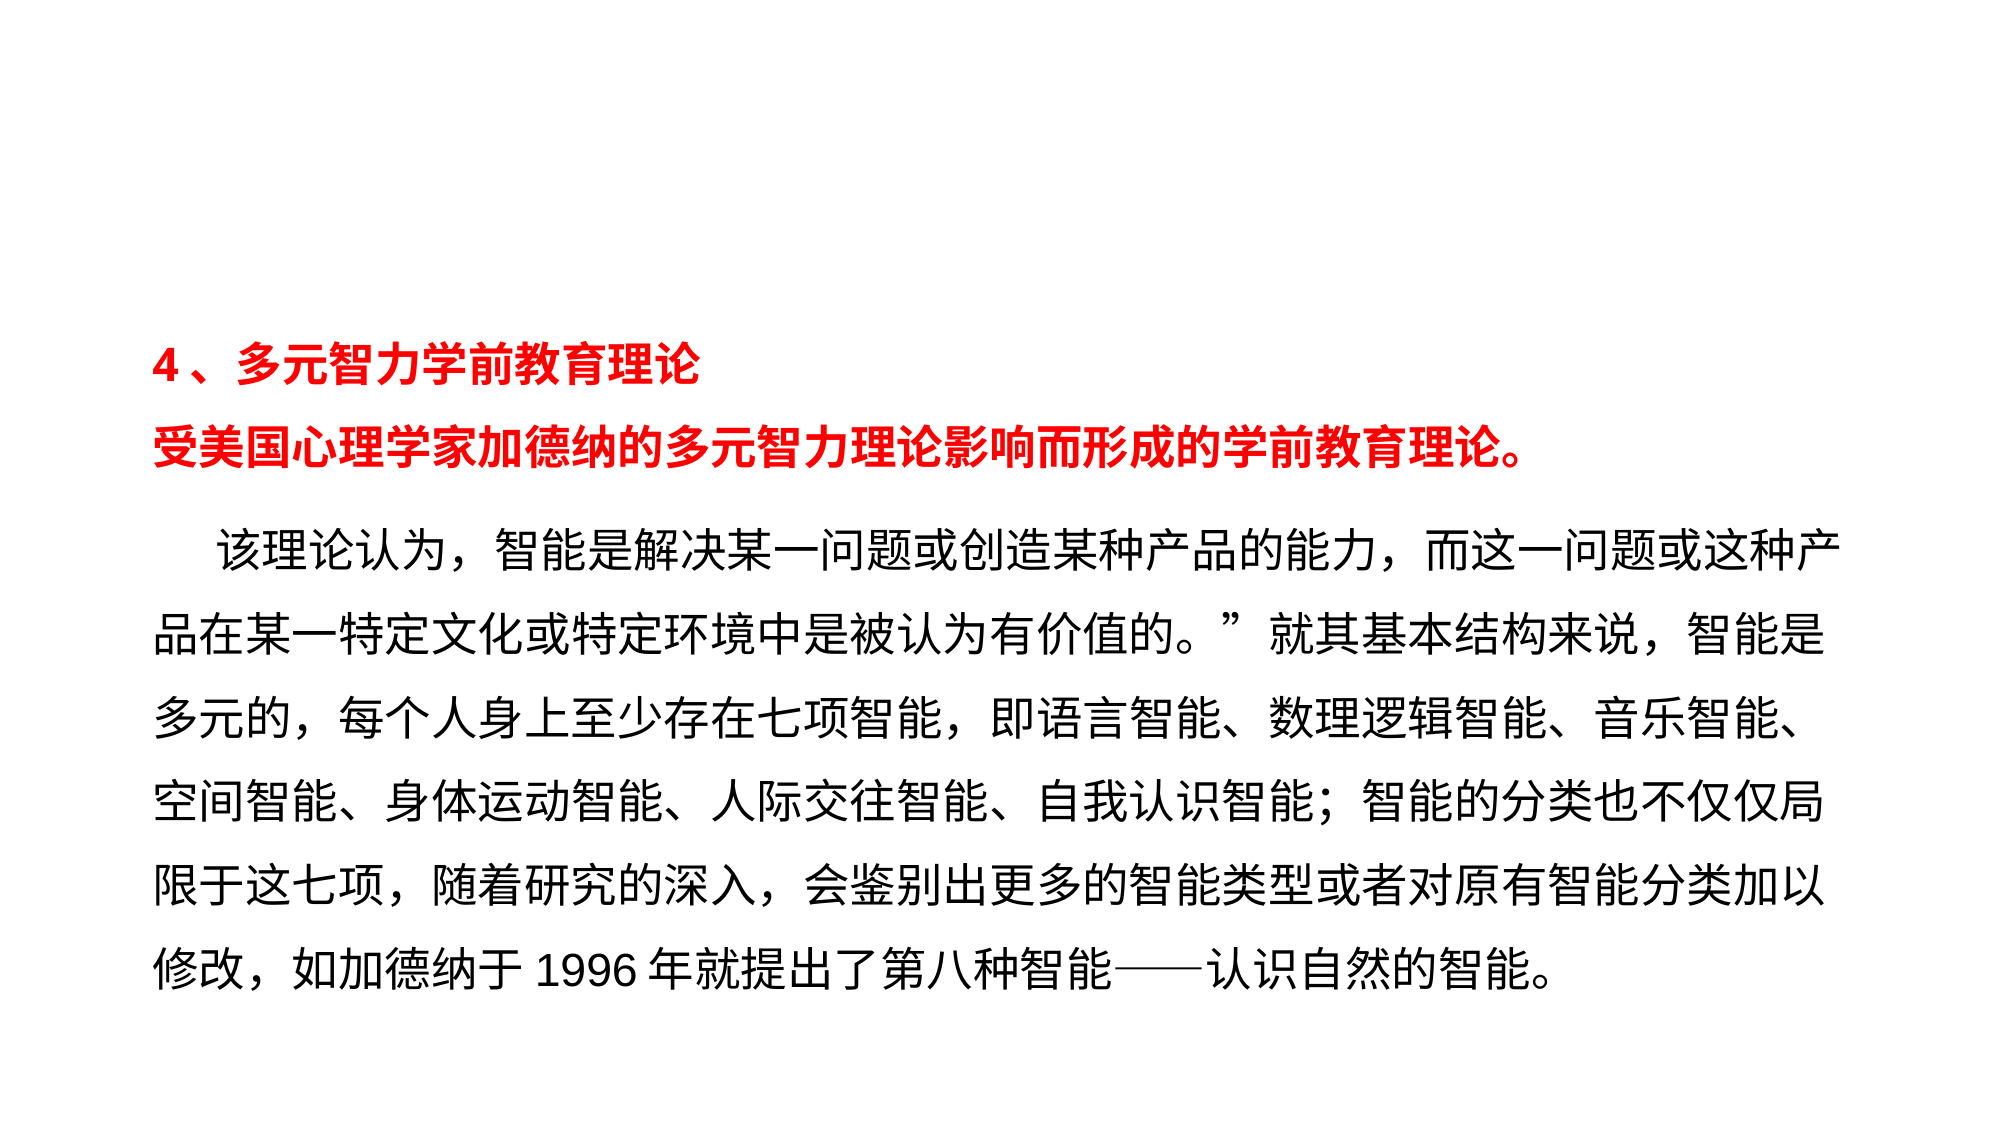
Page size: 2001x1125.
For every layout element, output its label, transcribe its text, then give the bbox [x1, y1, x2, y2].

list 4、多元智力学前教育理论 受美国心理学家加德纳的多元智力理论影响而形成的学前教育理论。 该理论认为，智能是解决某一问题或创造某种产品的能力，而这一问题或这种产品在某一特定文化或特定环境中是被认为有价值的。”就其基本结构来说，智能是多元的，每个人身上至少存在七项智能，即语言智能、数理逻辑智能、音乐智能、空间智能、身体运动智能、人际交往智能、自我认识智能；智能的分类也不仅仅局限于这七项，随着研究的深入，会鉴别出更多的智能类型或者对原有智能分类加以修改，如加德纳于1996年就提出了第八种智能——认识自然的智能。 [137, 299, 1863, 1014]
